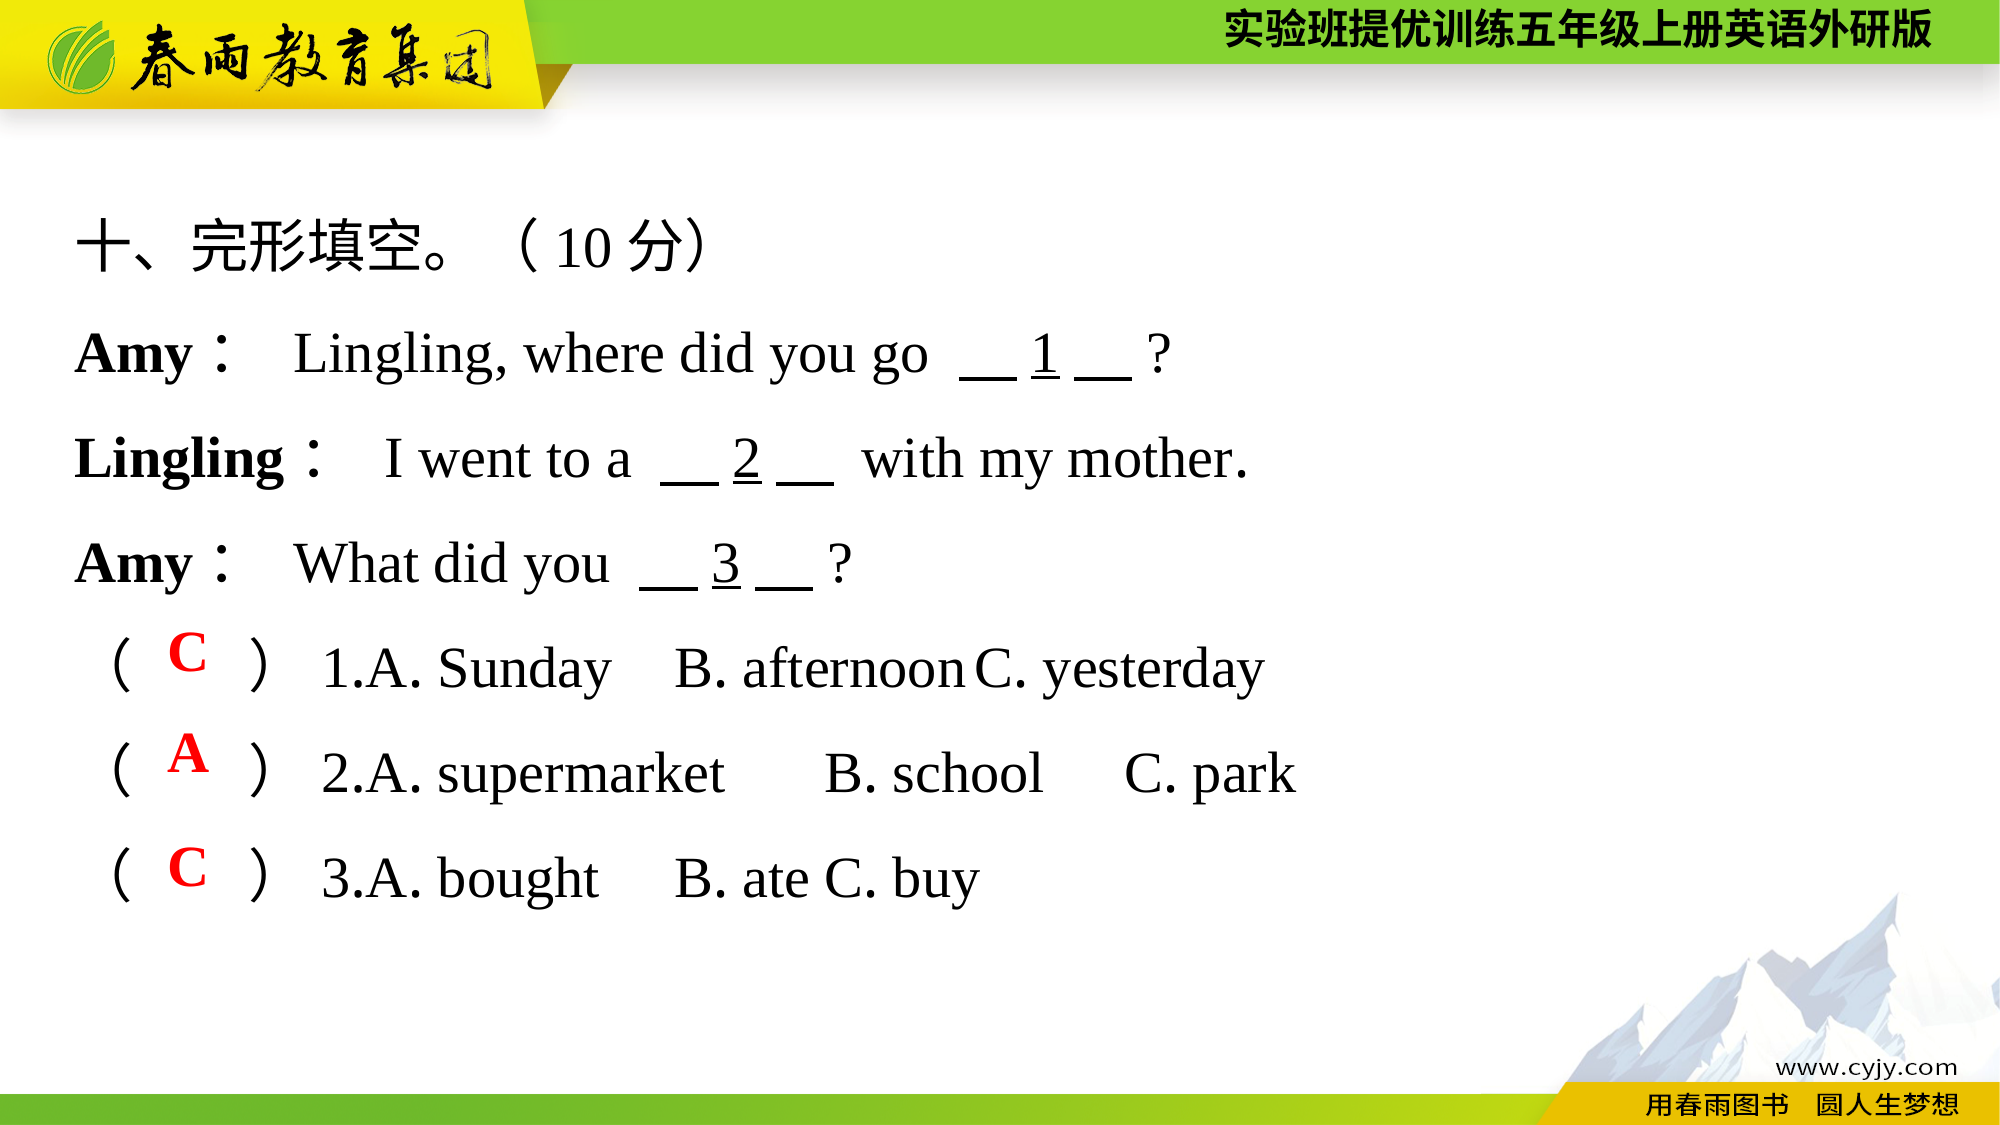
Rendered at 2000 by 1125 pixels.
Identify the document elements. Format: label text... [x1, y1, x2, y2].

text_box C [153, 605, 225, 691]
text_box C [152, 820, 225, 906]
text_box A [153, 706, 225, 792]
list 十、完形填空。（10分） Amy： Lingling, where did you go 1 ? Lingling： I went to a 2 with my mother. Amy： What did you 3 ? （ ）1.A. Sunday B. afternoon C. yesterday （ ）2.A. supermarket B. school C. park （ ）3.A. bought B. ate C. buy [59, 166, 1944, 924]
picture [0, 0, 2000, 1125]
